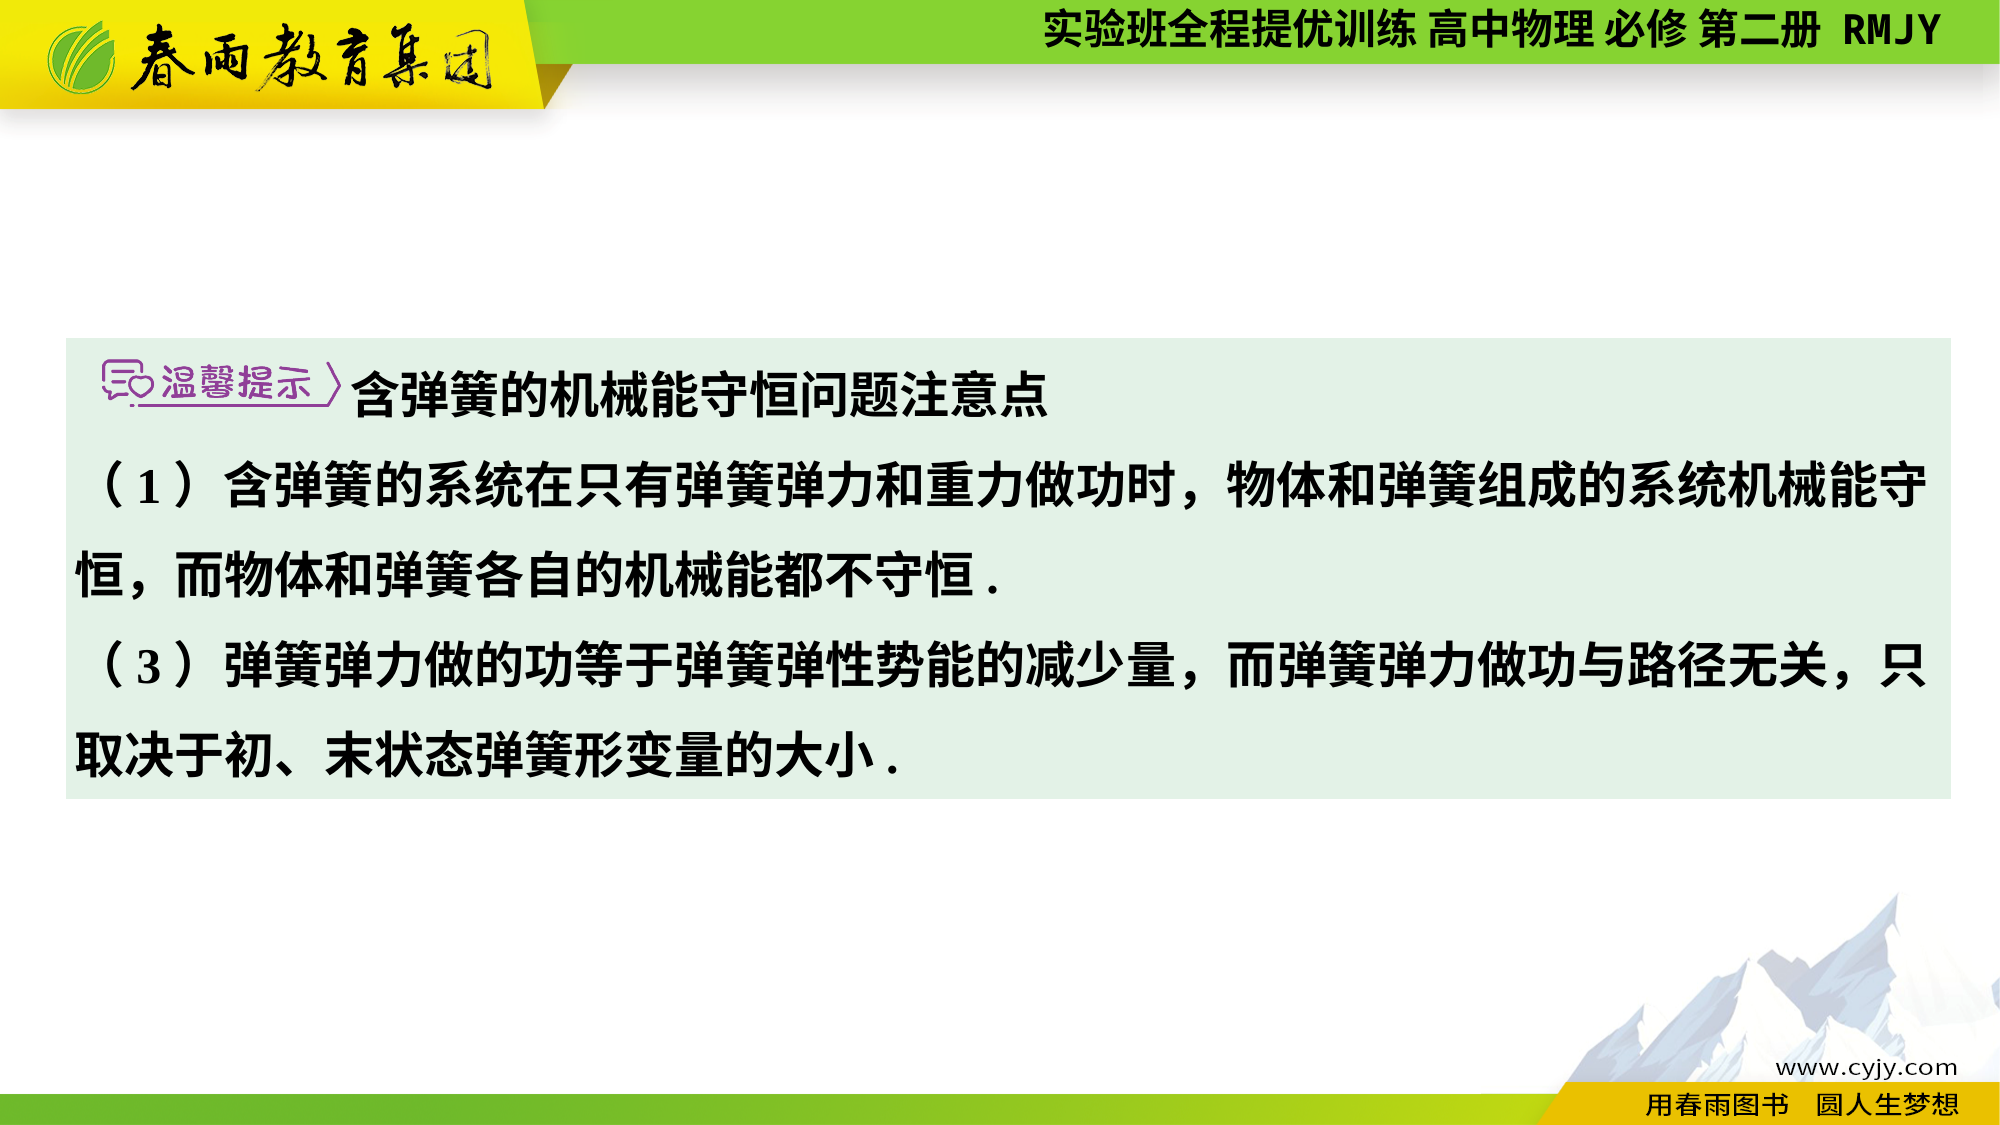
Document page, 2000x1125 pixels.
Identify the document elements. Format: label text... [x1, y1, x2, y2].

text_box 含弹簧的机械能守恒问题注意点 （1）含弹簧的系统在只有弹簧弹力和重力做功时，物体和弹簧组成的系统机械能守恒，而物体和弹簧各自的机械能都不守恒. （3）弹簧弹力做的功等于弹簧弹性势能的减少量，而弹簧弹力做功与路径无关，只取决于初、末状态弹簧形变量的大小. [59, 326, 1944, 792]
picture [0, 0, 2000, 1125]
